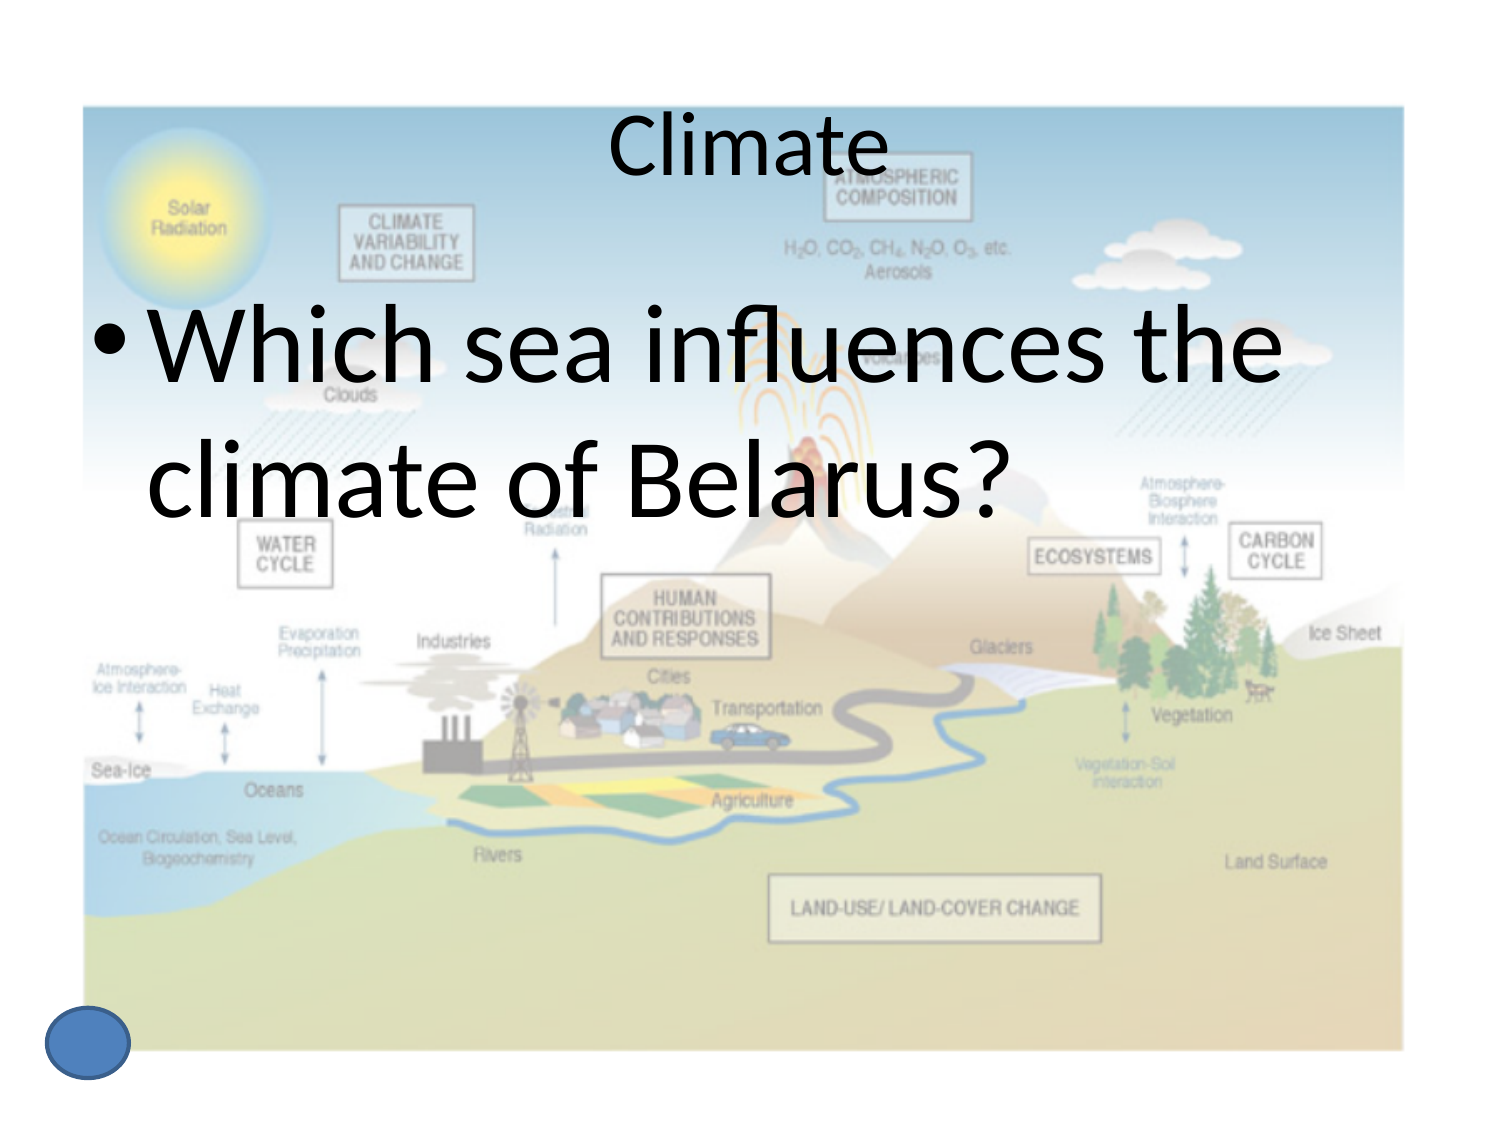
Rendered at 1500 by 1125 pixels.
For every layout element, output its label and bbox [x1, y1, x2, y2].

picture [70, 0, 1443, 1091]
text_box [44, 1011, 65, 1075]
